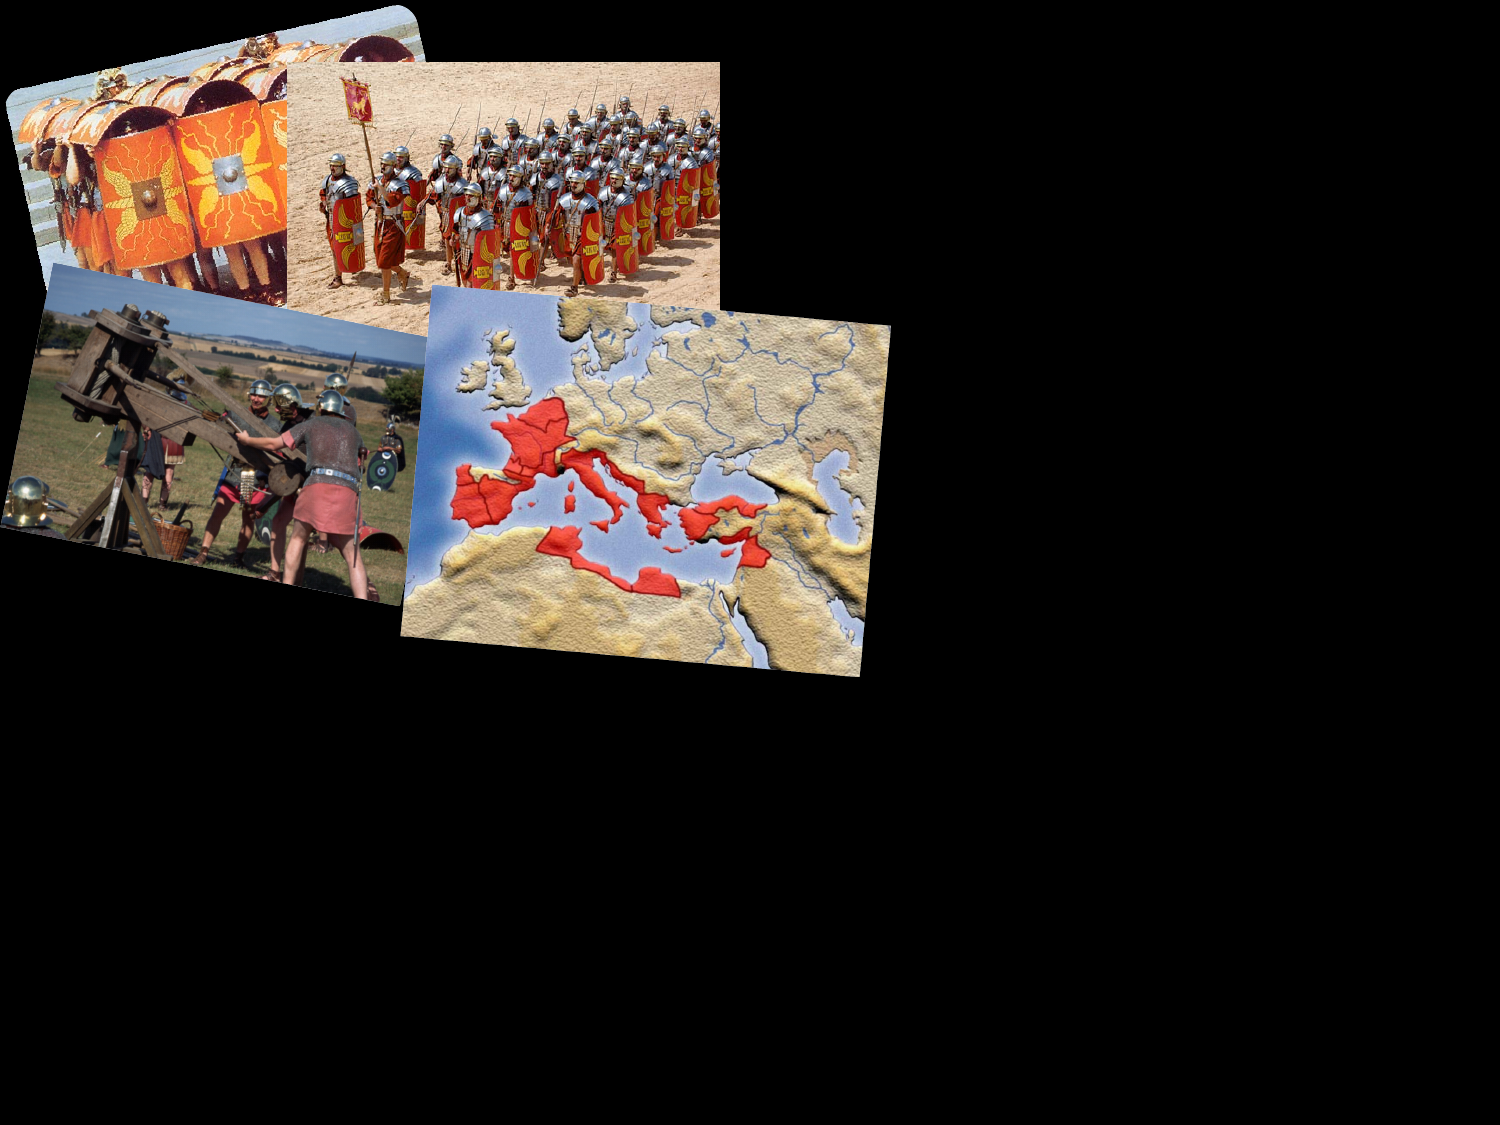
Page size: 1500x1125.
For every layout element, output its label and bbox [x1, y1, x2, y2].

picture [1, 4, 890, 677]
